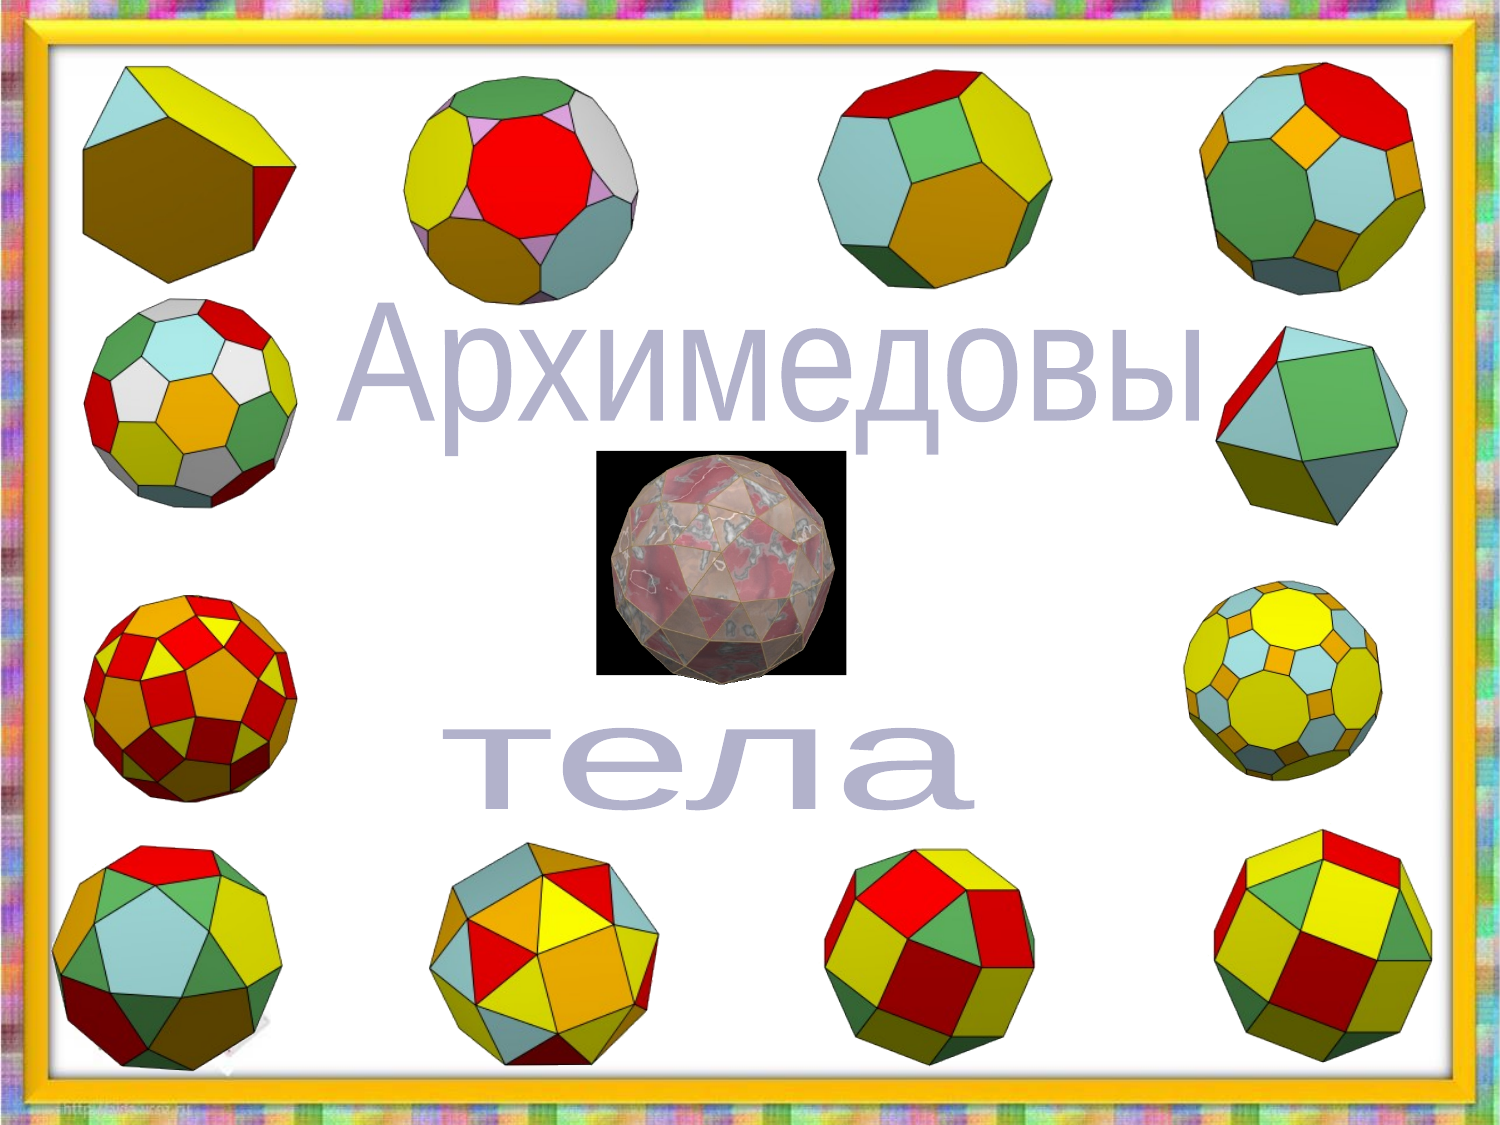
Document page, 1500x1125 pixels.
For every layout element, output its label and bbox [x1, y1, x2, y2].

picture [0, 0, 1500, 1125]
text_box [596, 443, 847, 693]
